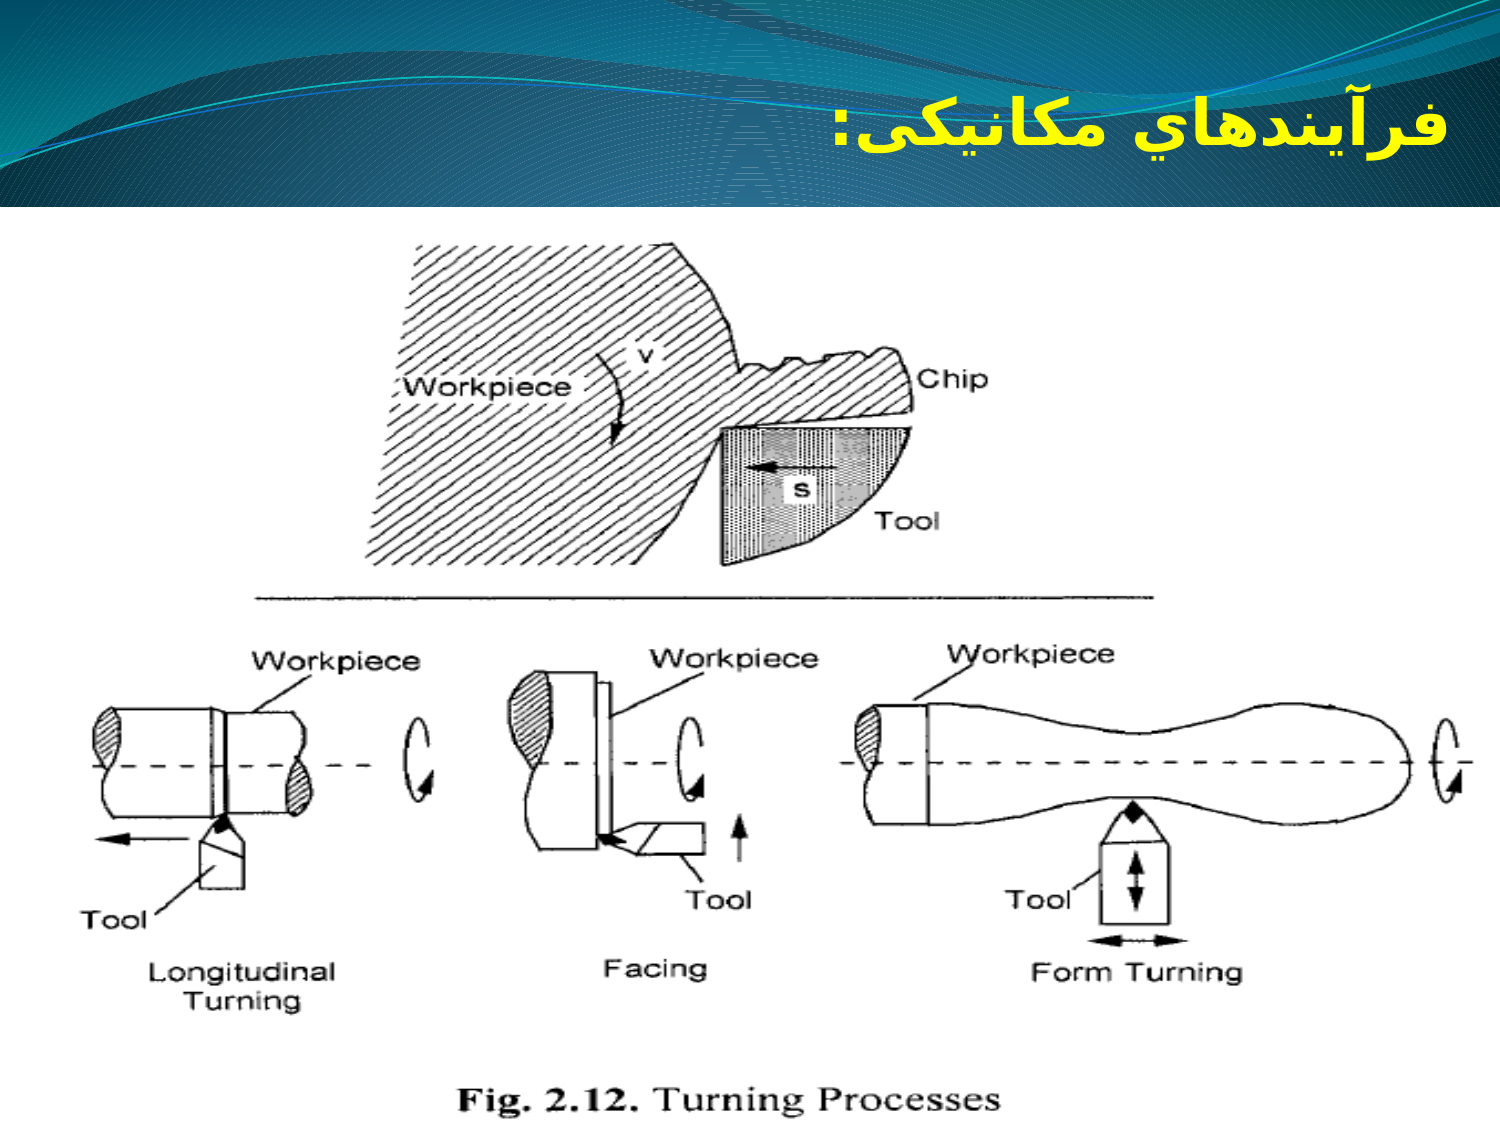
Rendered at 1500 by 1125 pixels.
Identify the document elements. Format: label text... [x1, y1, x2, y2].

picture [0, 207, 1500, 1125]
title فرآيندهاي مکانیکی: [0, 0, 1500, 207]
